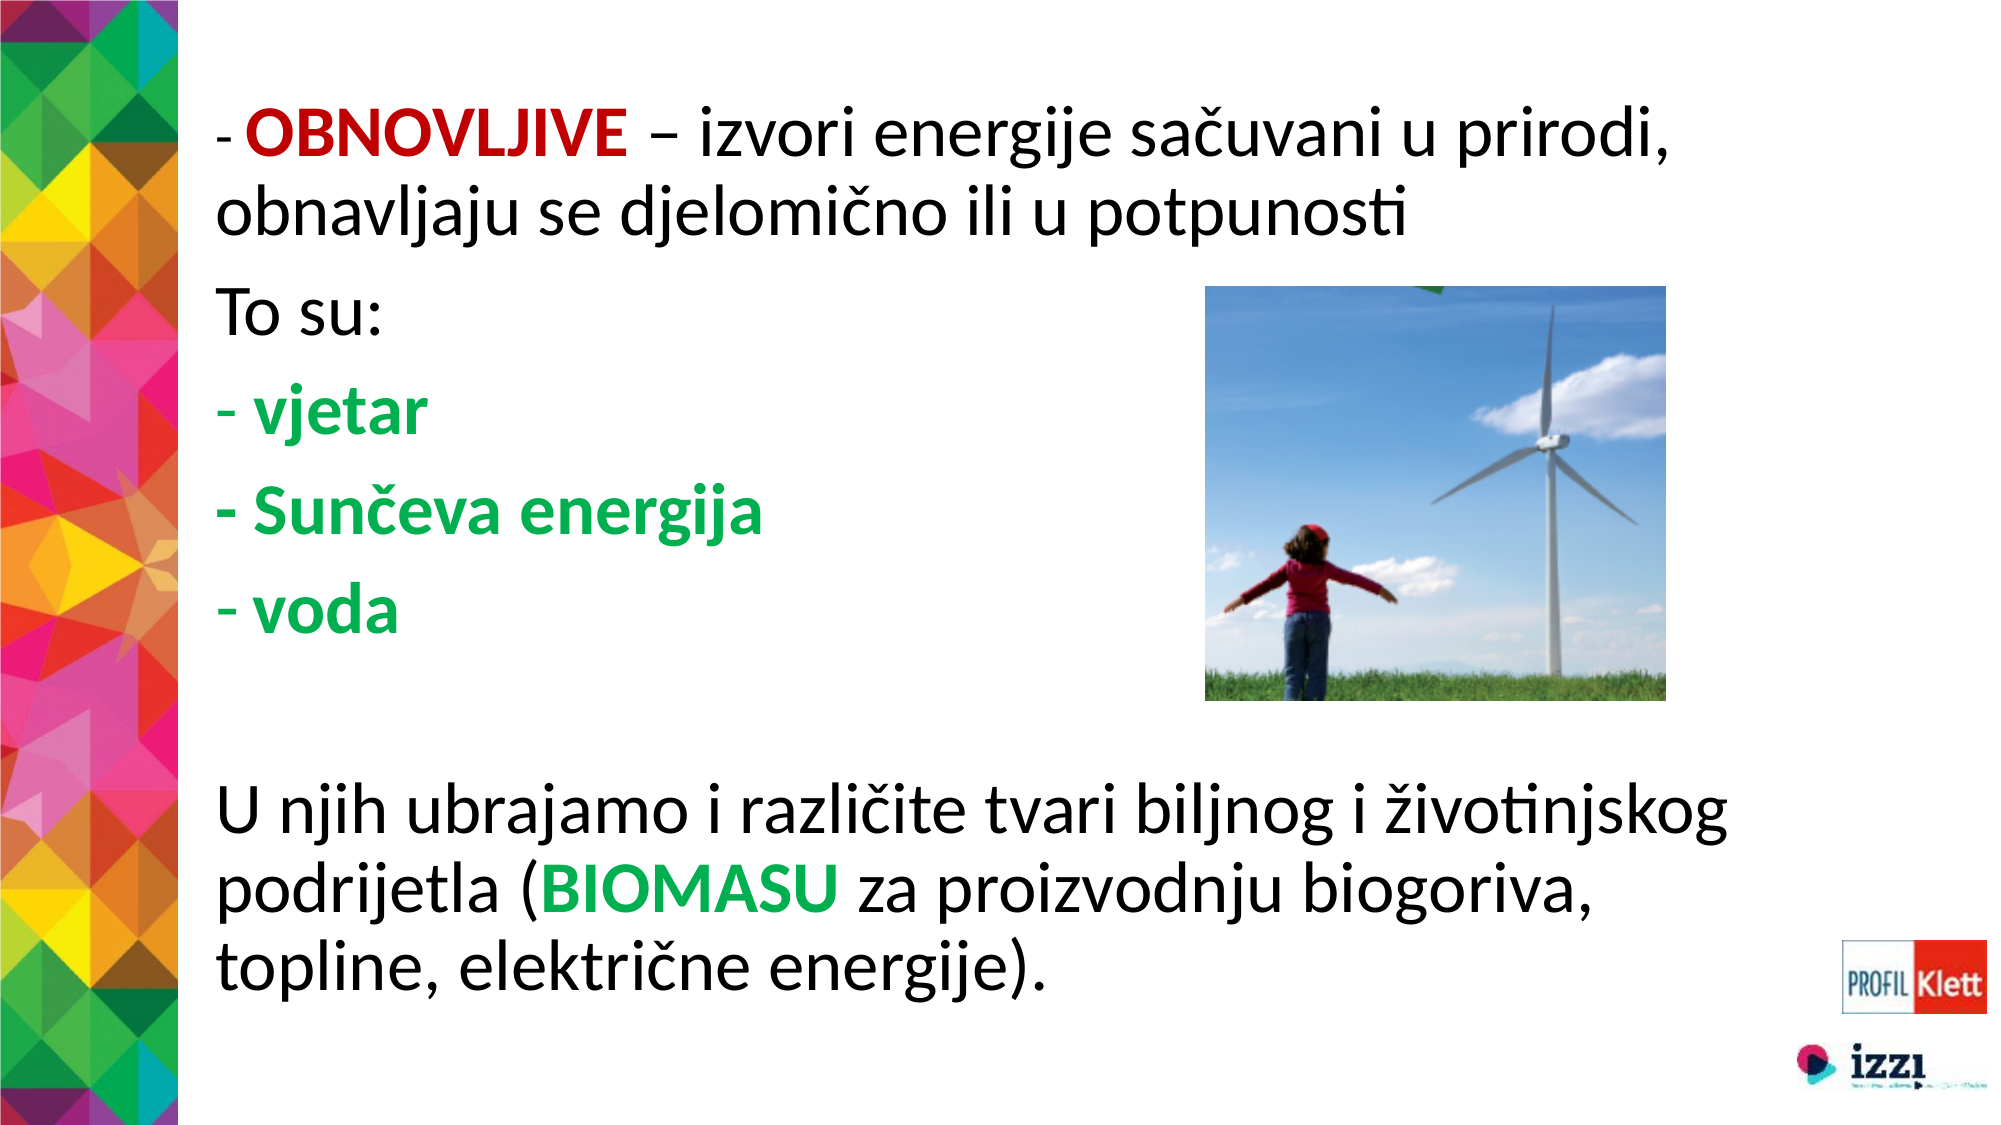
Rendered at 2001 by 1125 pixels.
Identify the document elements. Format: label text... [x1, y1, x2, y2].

picture [1205, 286, 1666, 702]
picture [1848, 940, 1987, 1014]
list - OBNOVLJIVE – izvori energije sačuvani u prirodi, obnavljaju se djelomično ili u potpunosti To su: - vjetar - Sunčeva energija voda U njih ubrajamo i različite tvari biljnog i životinjskog podrijetla (BIOMASU za proizvodnju biogoriva, topline, električne energije). [199, 86, 1848, 1125]
picture [1, 2, 178, 1124]
picture [1848, 1042, 1987, 1091]
